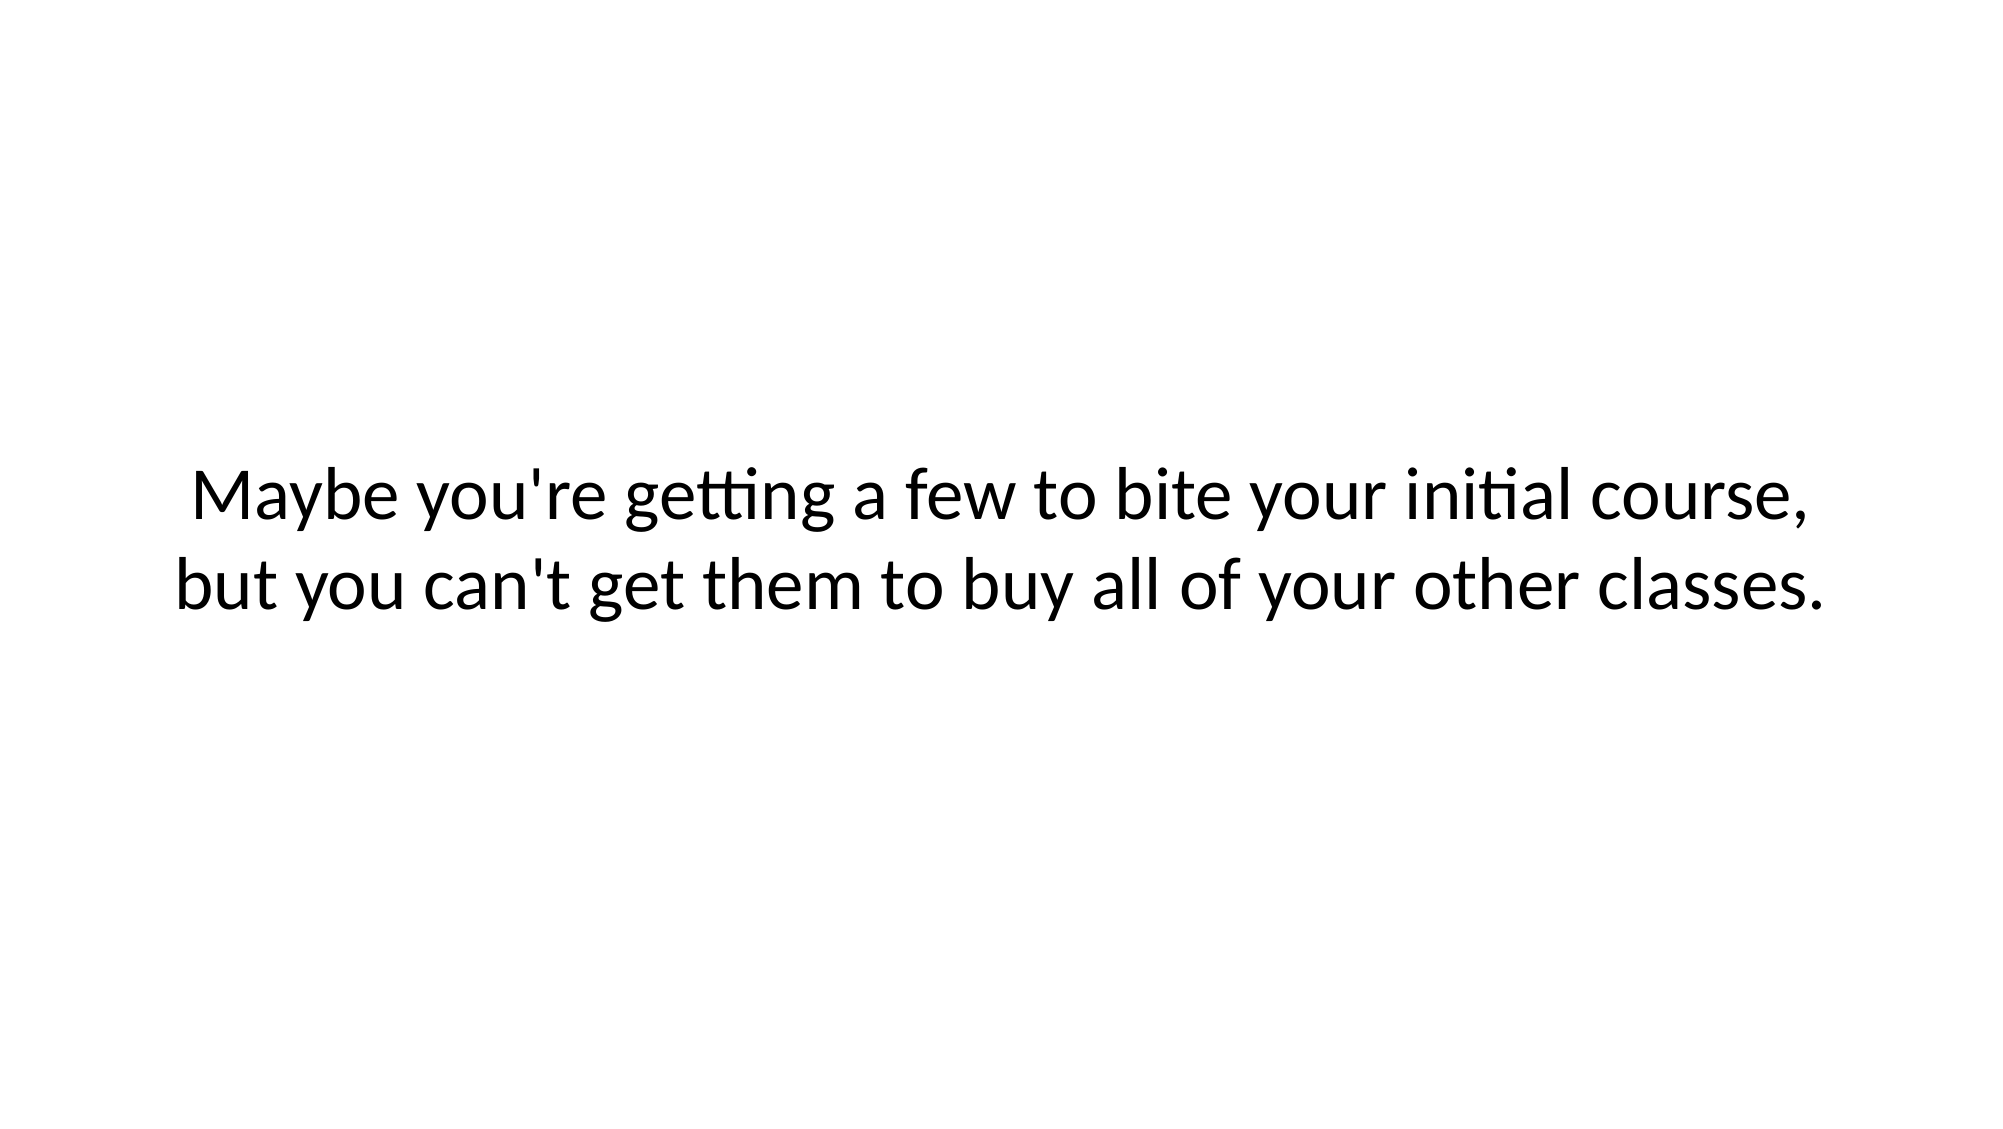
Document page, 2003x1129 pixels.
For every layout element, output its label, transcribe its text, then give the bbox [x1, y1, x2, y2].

title Maybe you're getting a few to bite your initial course, but you can't get them to buy all of your other classes. [150, 287, 1853, 782]
